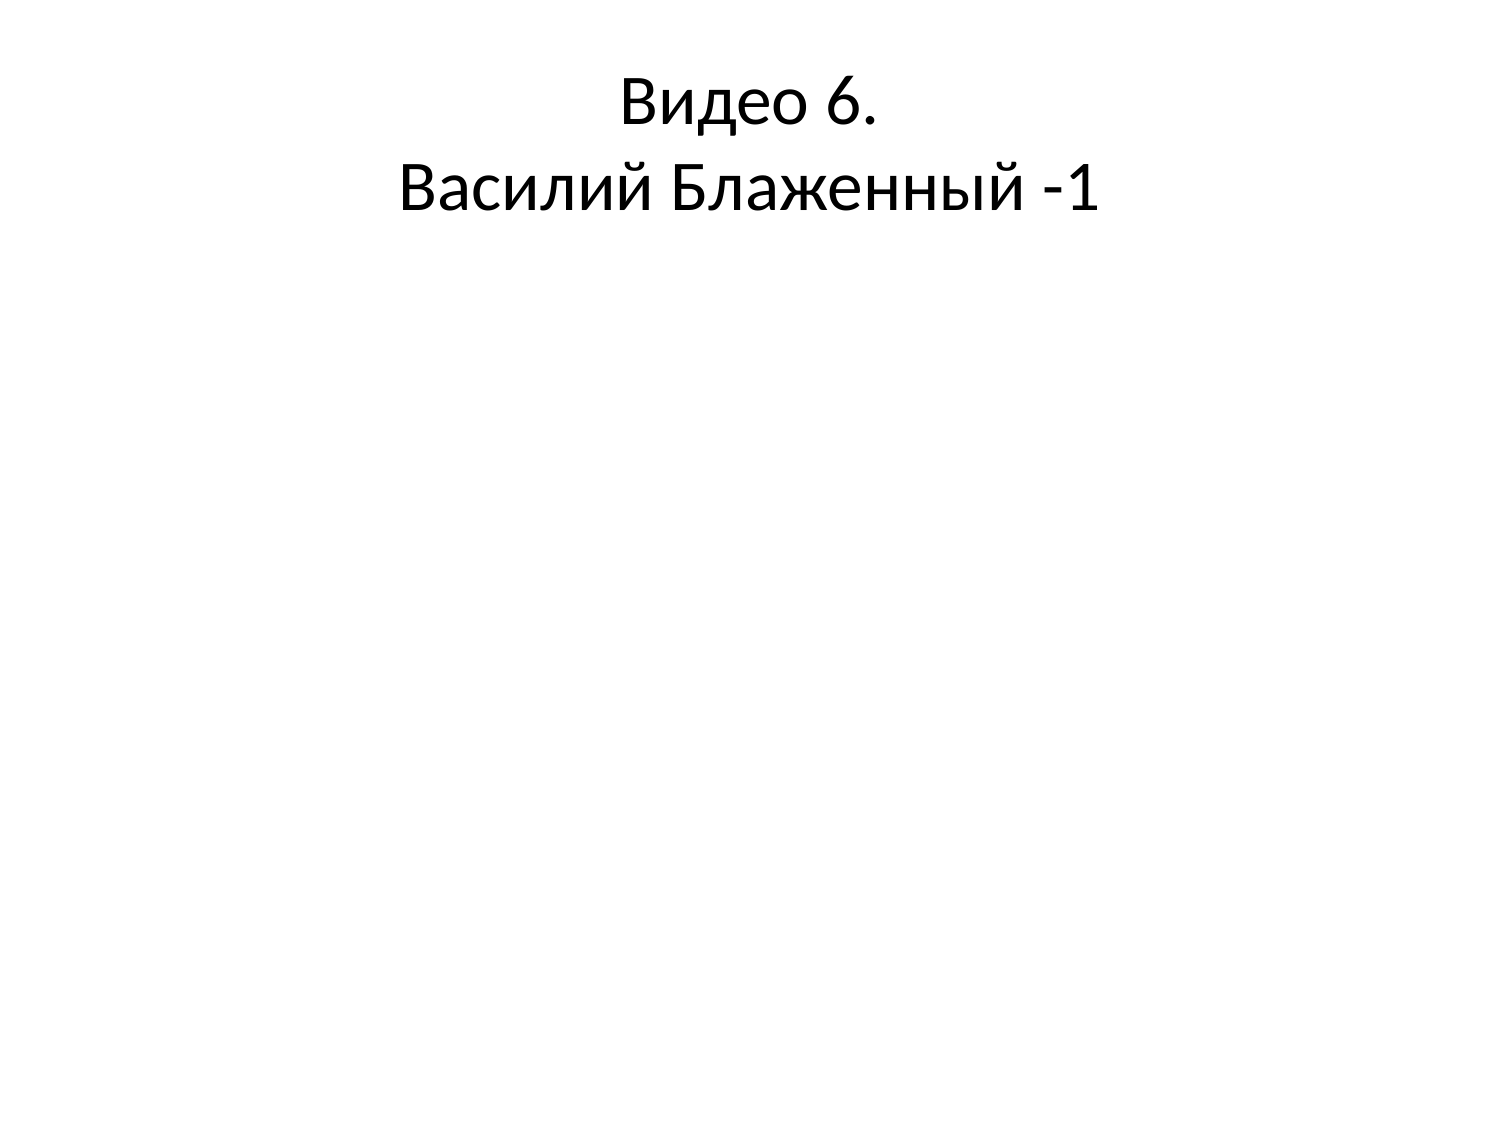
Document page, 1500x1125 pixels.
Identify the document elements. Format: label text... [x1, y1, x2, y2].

title Видео 6. Василий Блаженный -1 [75, 45, 1425, 233]
